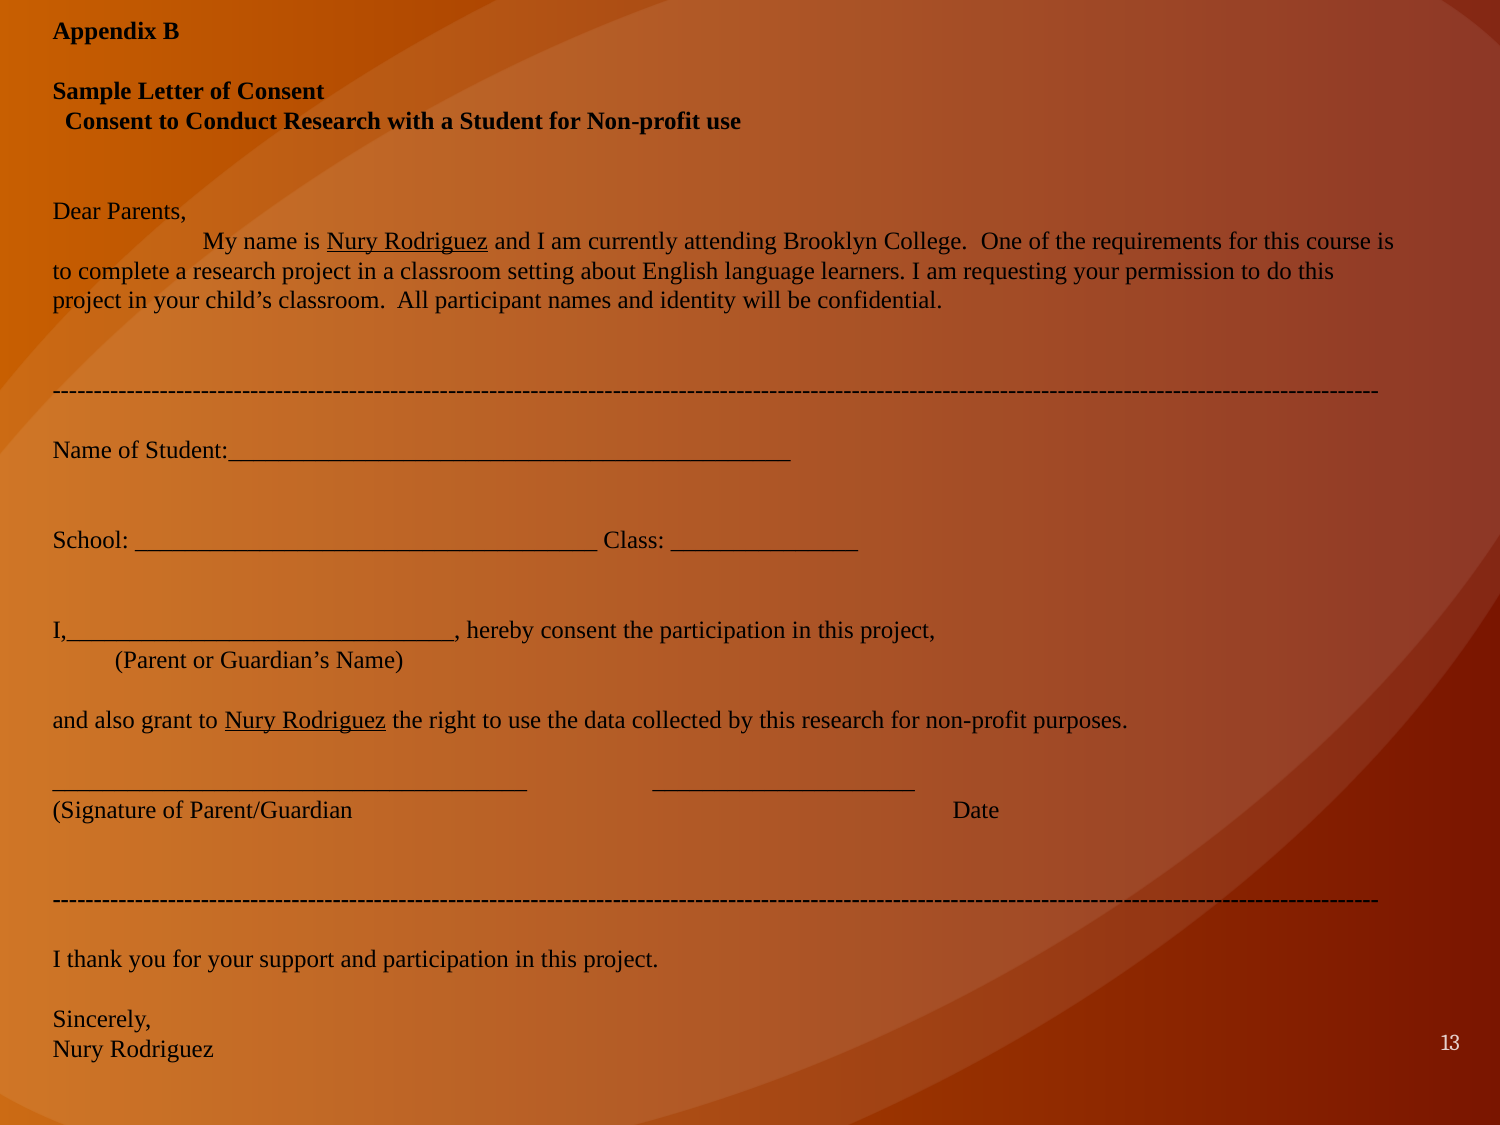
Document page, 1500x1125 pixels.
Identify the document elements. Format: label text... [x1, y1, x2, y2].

slide_number 13 [1387, 1025, 1475, 1063]
picture [0, 0, 1500, 1125]
title Appendix B Sample Letter of Consent Consent to Conduct Research with a Student for Non-profit use Dear Parents, My name is Nury Rodriguez and I am currently attending Brooklyn College. One of the requirements for this course is to complete a research project in a classroom setting about English language learners. I am requesting your permission to do this project in your child’s classroom. All participant names and identity will be confidential. ----------------------------------------------------------------------------------------------------------------------------------------------------------------- Name of Student:_____________________________________________ School: _____________________________________ Class: _______________ I,_______________________________, hereby consent the participation in this project, (Parent or Guardian’s Name) and also grant to Nury Rodriguez the right to use the data collected by this research for non-profit purposes. ______________________________________ _____________________ (Signature of Parent/Guardian Date ----------------------------------------------------------------------------------------------------------------------------------------------------------------- I thank you for your support and participation in this project. Sincerely, Nury Rodriguez [37, 50, 1413, 1100]
